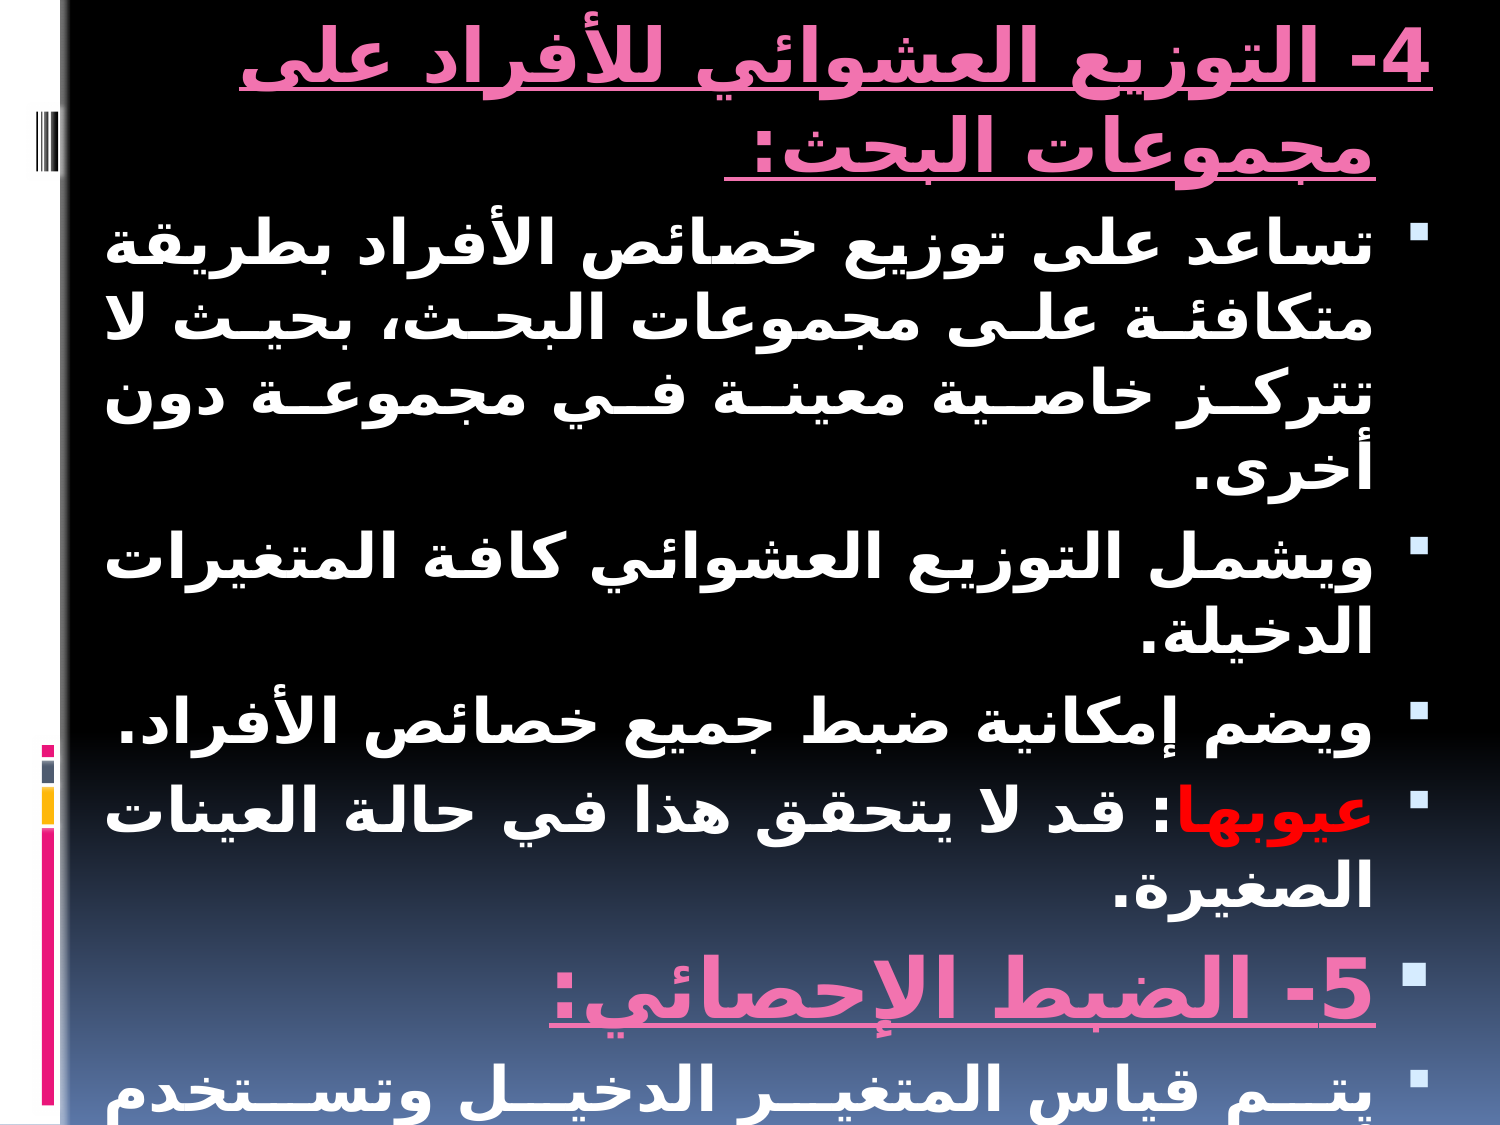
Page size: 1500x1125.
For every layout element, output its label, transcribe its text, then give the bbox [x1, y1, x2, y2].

list 4- التوزيع العشوائي للأفراد على مجموعات البحث: تساعد على توزيع خصائص الأفراد بطريقة متكافئة على مجموعات البحث، بحيث لا تتركز خاصية معينة في مجموعة دون أخرى. ويشمل التوزيع العشوائي كافة المتغيرات الدخيلة. ويضم إمكانية ضبط جميع خصائص الأفراد. عيوبها: قد لا يتحقق هذا في حالة العينات الصغيرة. 5- الضبط الإحصائي: يتم قياس المتغير الدخيل وتستخدم أساليب إحصائية مثل تحليل التغاير ، والارتباط الجزئى. نستطيع الحصول من تحليل التغاير على تقدير التأثير الذي يرجع إلى المتغير المستقل بعد عزل تأثير المتغير الدخيل. [88, 0, 1459, 1083]
